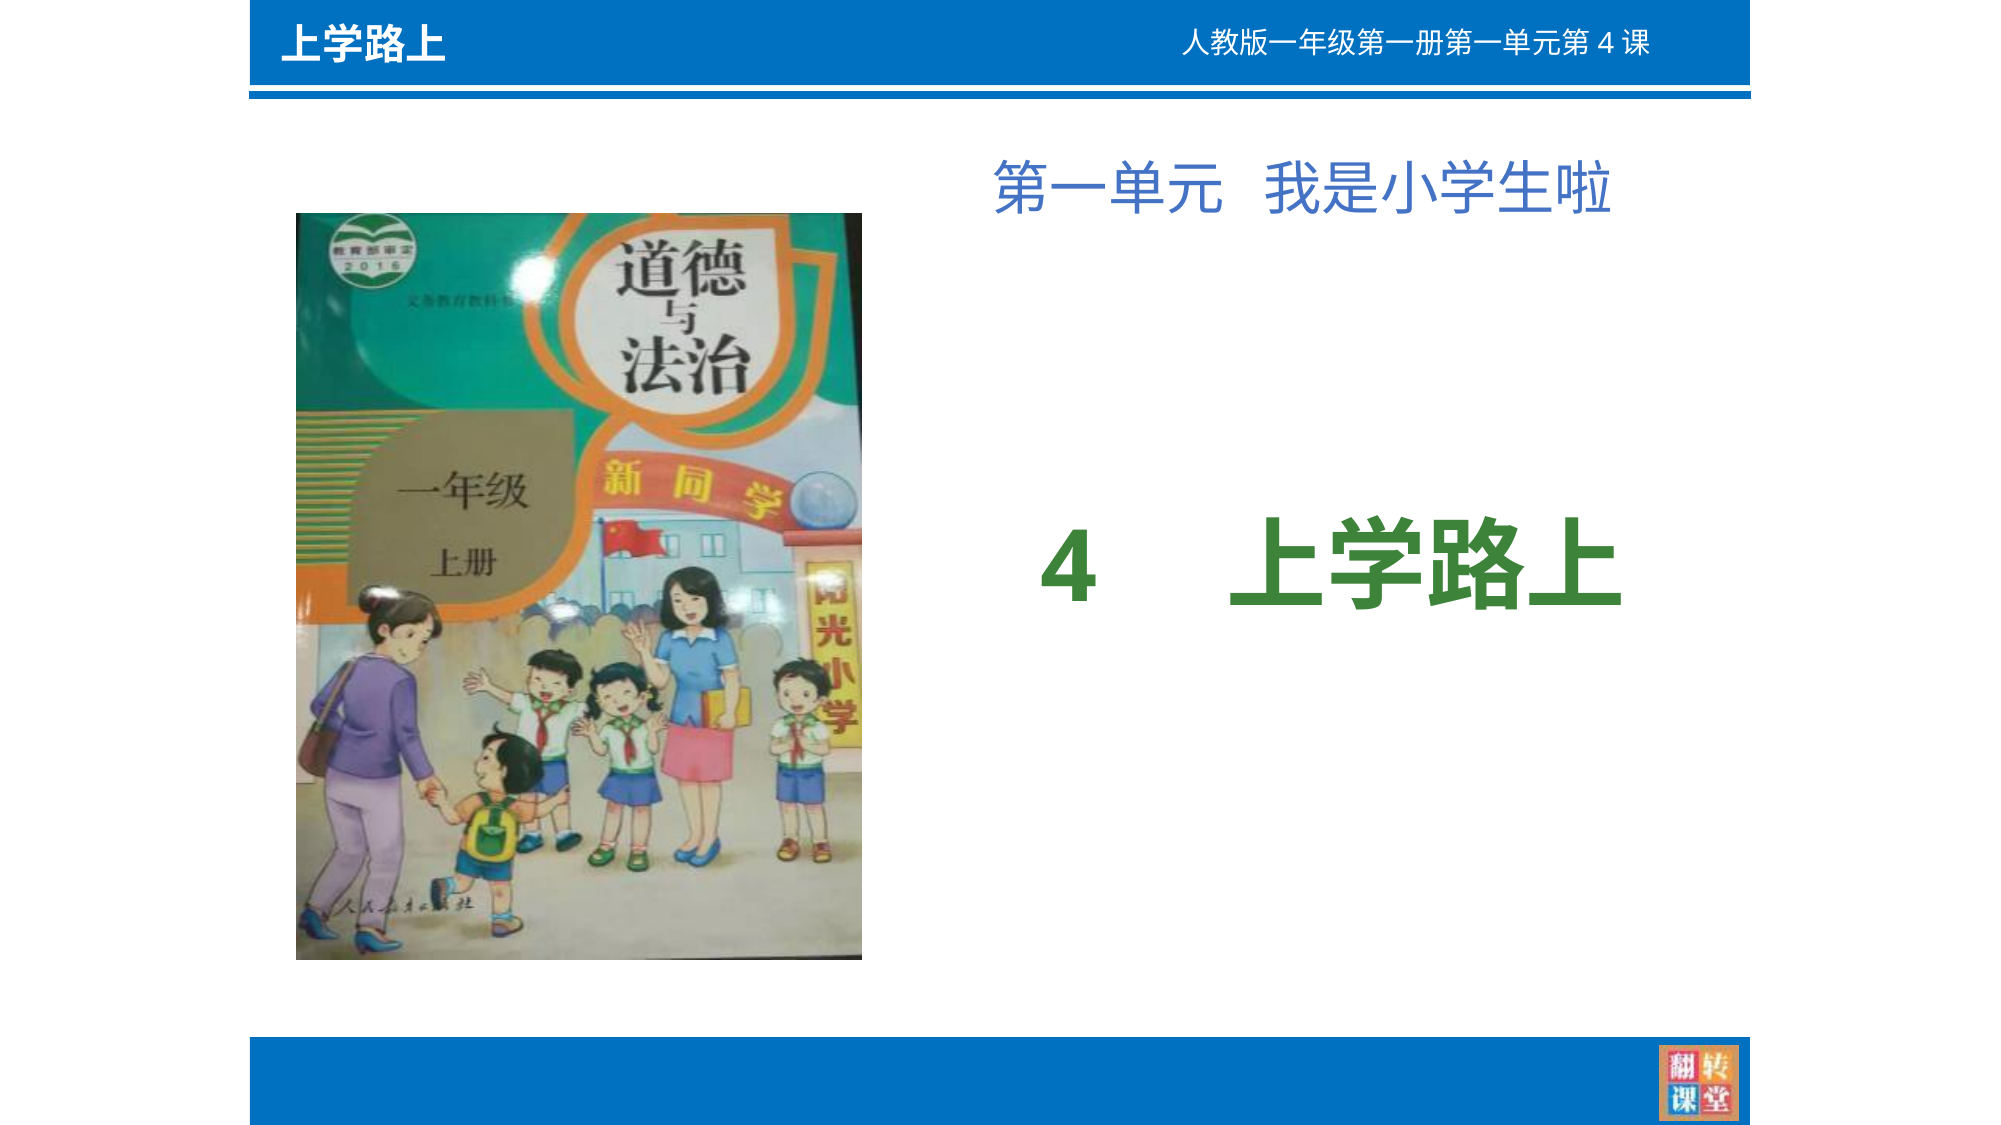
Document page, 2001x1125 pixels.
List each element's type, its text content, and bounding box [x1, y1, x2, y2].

text_box [249, 1036, 1751, 1125]
picture [296, 213, 862, 960]
text_box 第一单元 我是小学生啦 [851, 143, 1754, 229]
picture [1659, 1045, 1739, 1121]
text_box [249, 91, 1751, 99]
text_box 人教版一年级第一册第一单元第4课 [1166, 17, 1733, 67]
text_box [249, 0, 1751, 86]
text_box 上学路上 [265, 10, 1026, 76]
text_box 4 上学路上 [1026, 494, 1676, 629]
